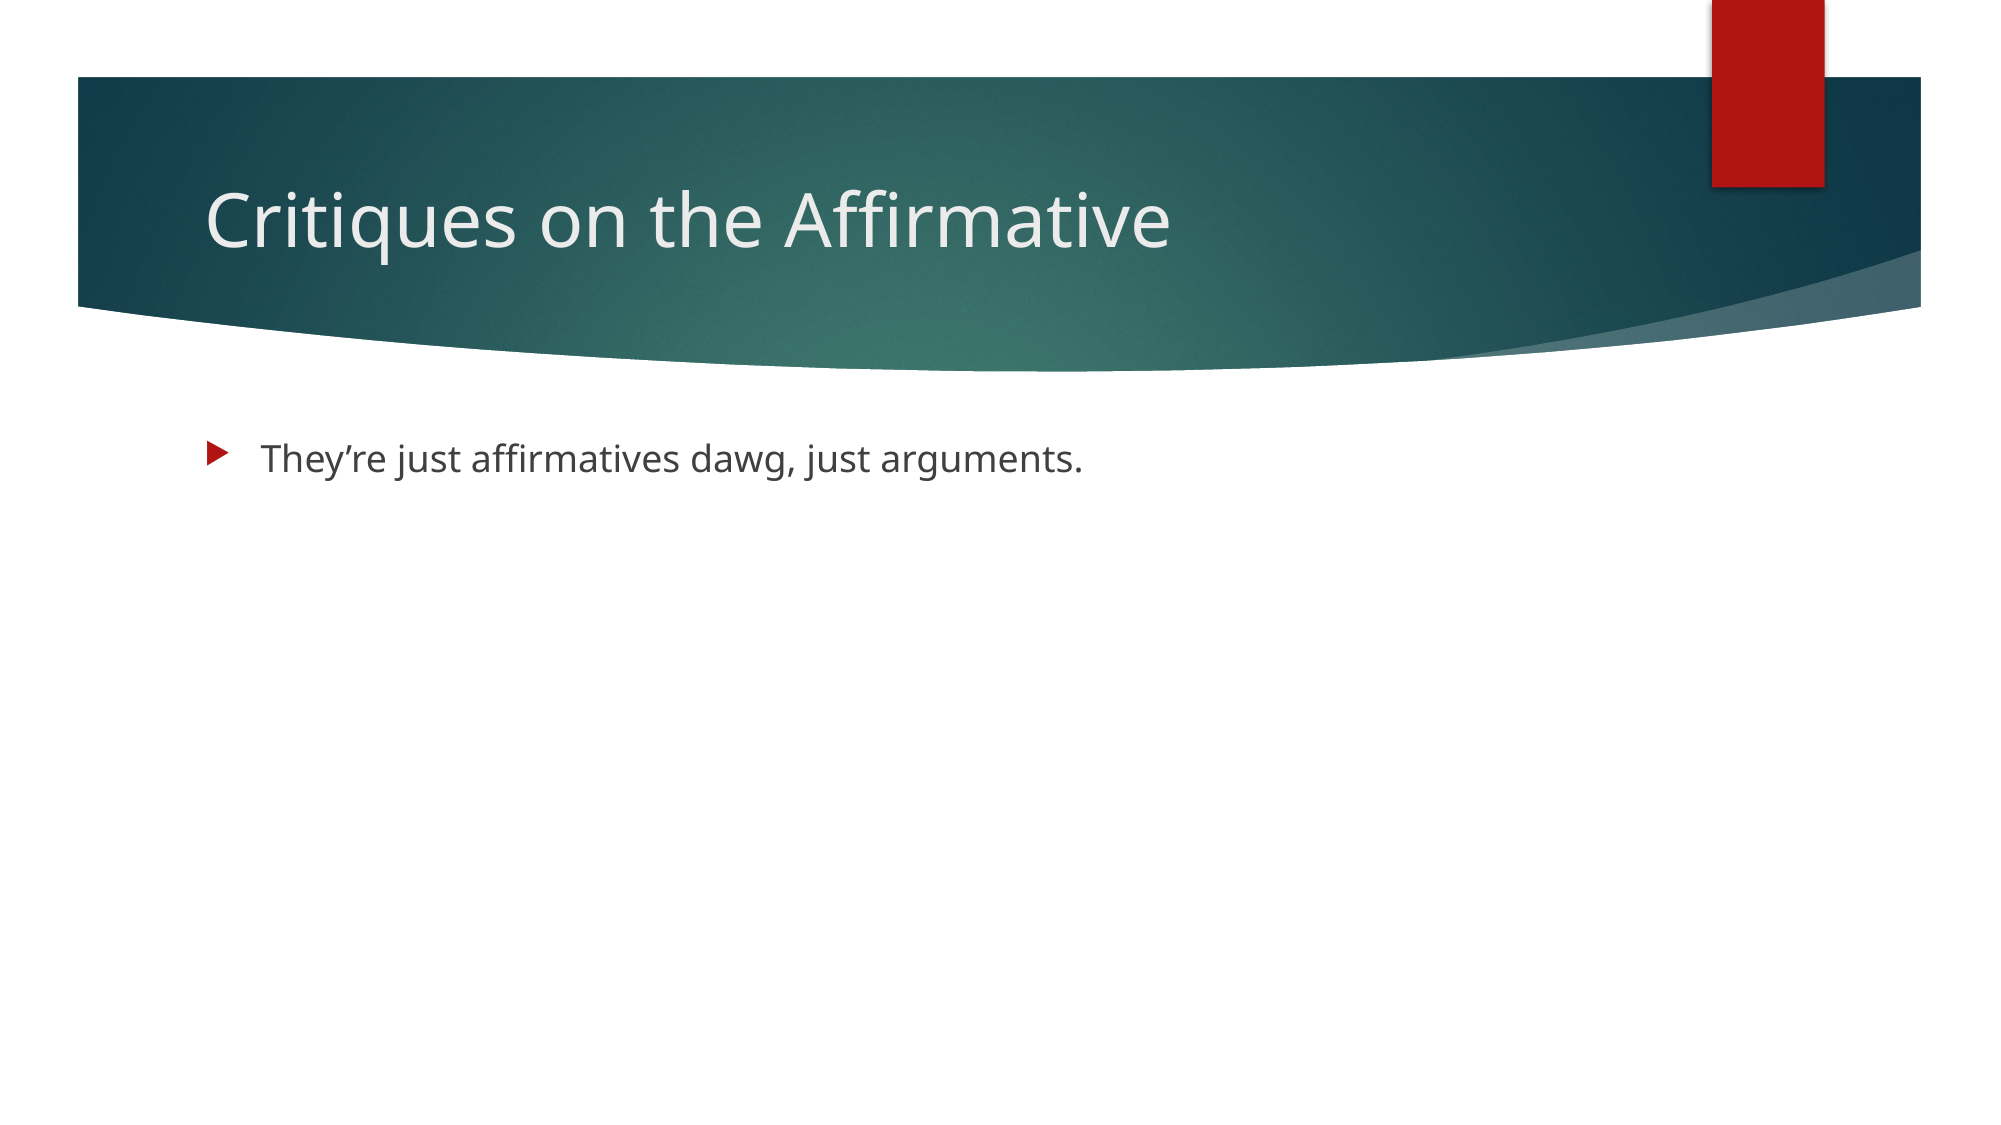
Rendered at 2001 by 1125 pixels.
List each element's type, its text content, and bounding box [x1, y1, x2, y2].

title Critiques on the Affirmative [189, 159, 1638, 276]
list They’re just affirmatives dawg, just arguments. [189, 427, 1638, 988]
